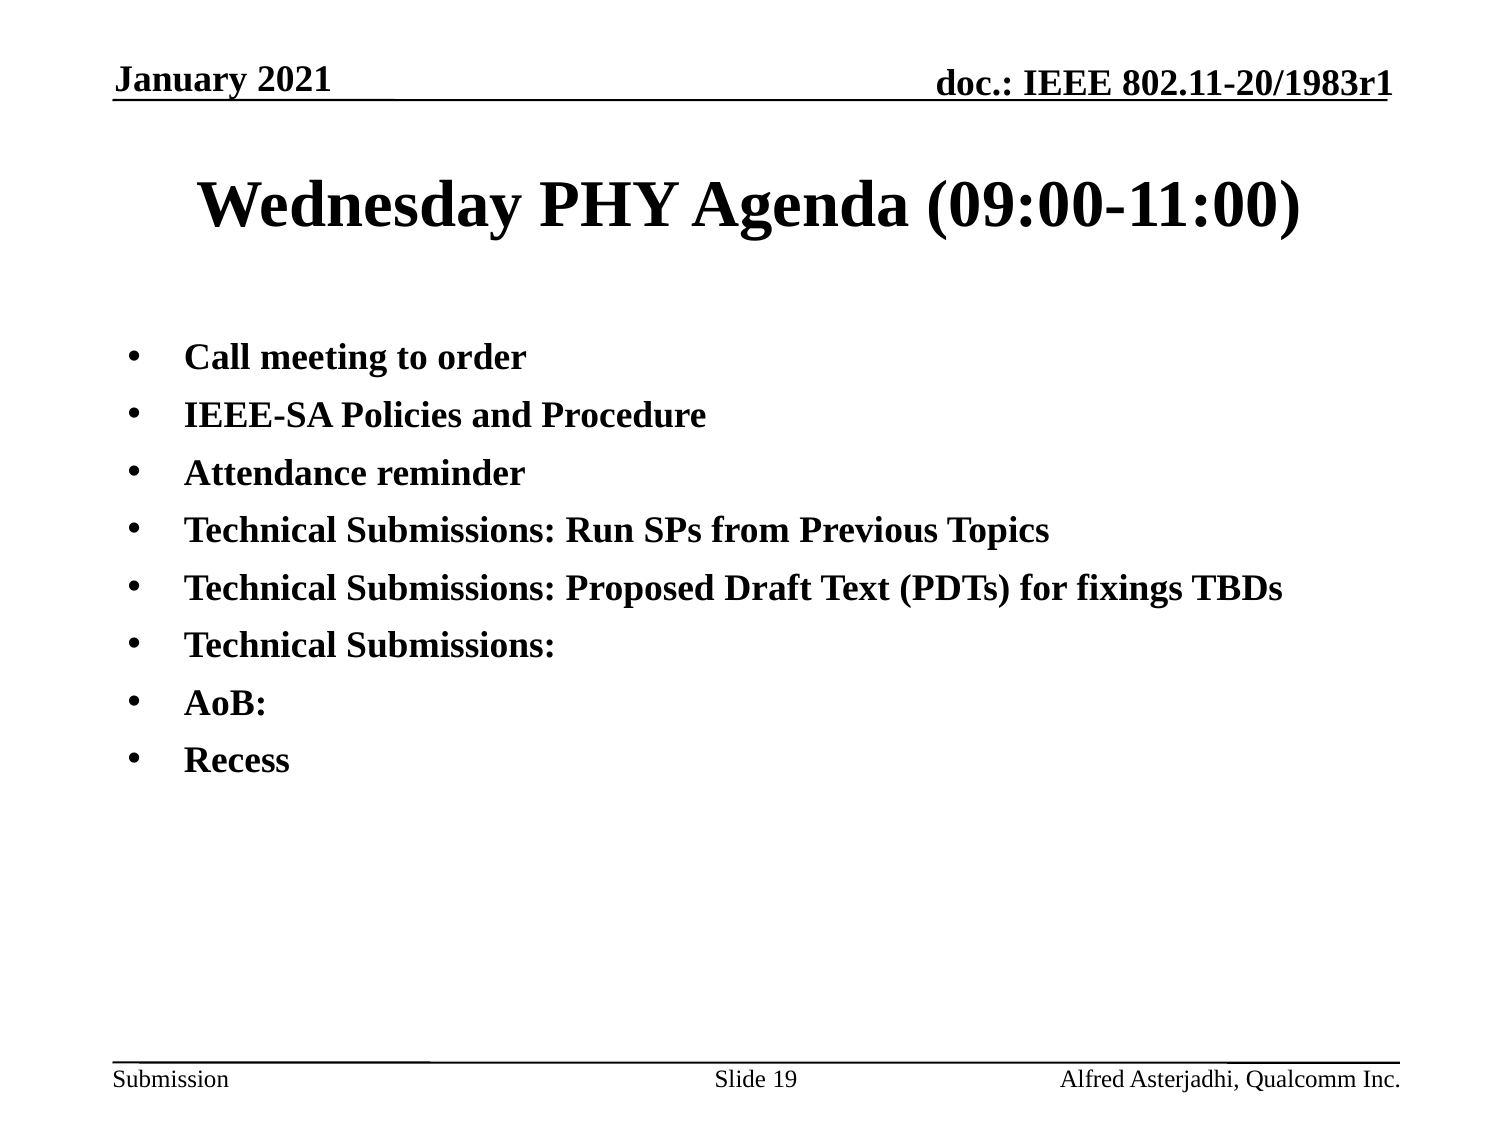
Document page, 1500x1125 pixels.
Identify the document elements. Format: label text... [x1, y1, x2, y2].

list Call meeting to order IEEE-SA Policies and Procedure Attendance reminder Technical Submissions: Run SPs from Previous Topics Technical Submissions: Proposed Draft Text (PDTs) for fixings TBDs Technical Submissions: AoB: Recess [112, 324, 1388, 1000]
title Wednesday PHY Agenda (09:00-11:00) [112, 112, 1388, 288]
slide_number Slide 19 [712, 1061, 800, 1123]
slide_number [114, 54, 423, 100]
footer Alfred Asterjadhi, Qualcomm Inc. [878, 1061, 1402, 1093]
